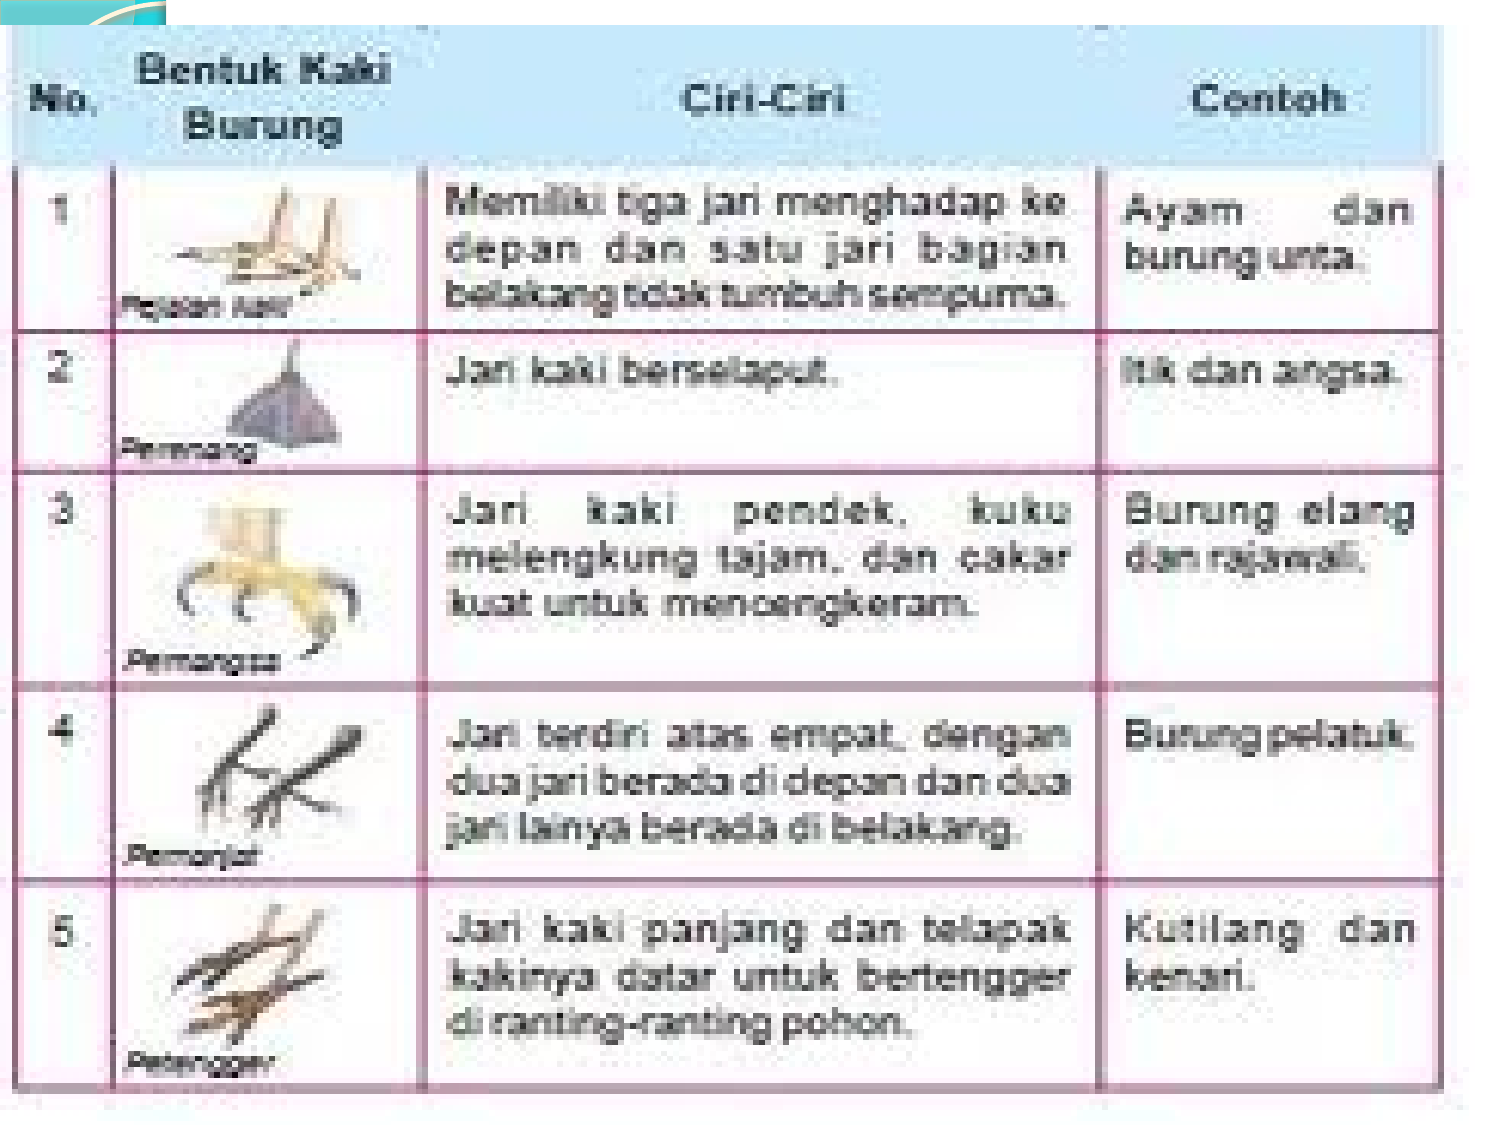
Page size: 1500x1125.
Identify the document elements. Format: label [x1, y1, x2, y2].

list [0, 25, 1500, 1125]
